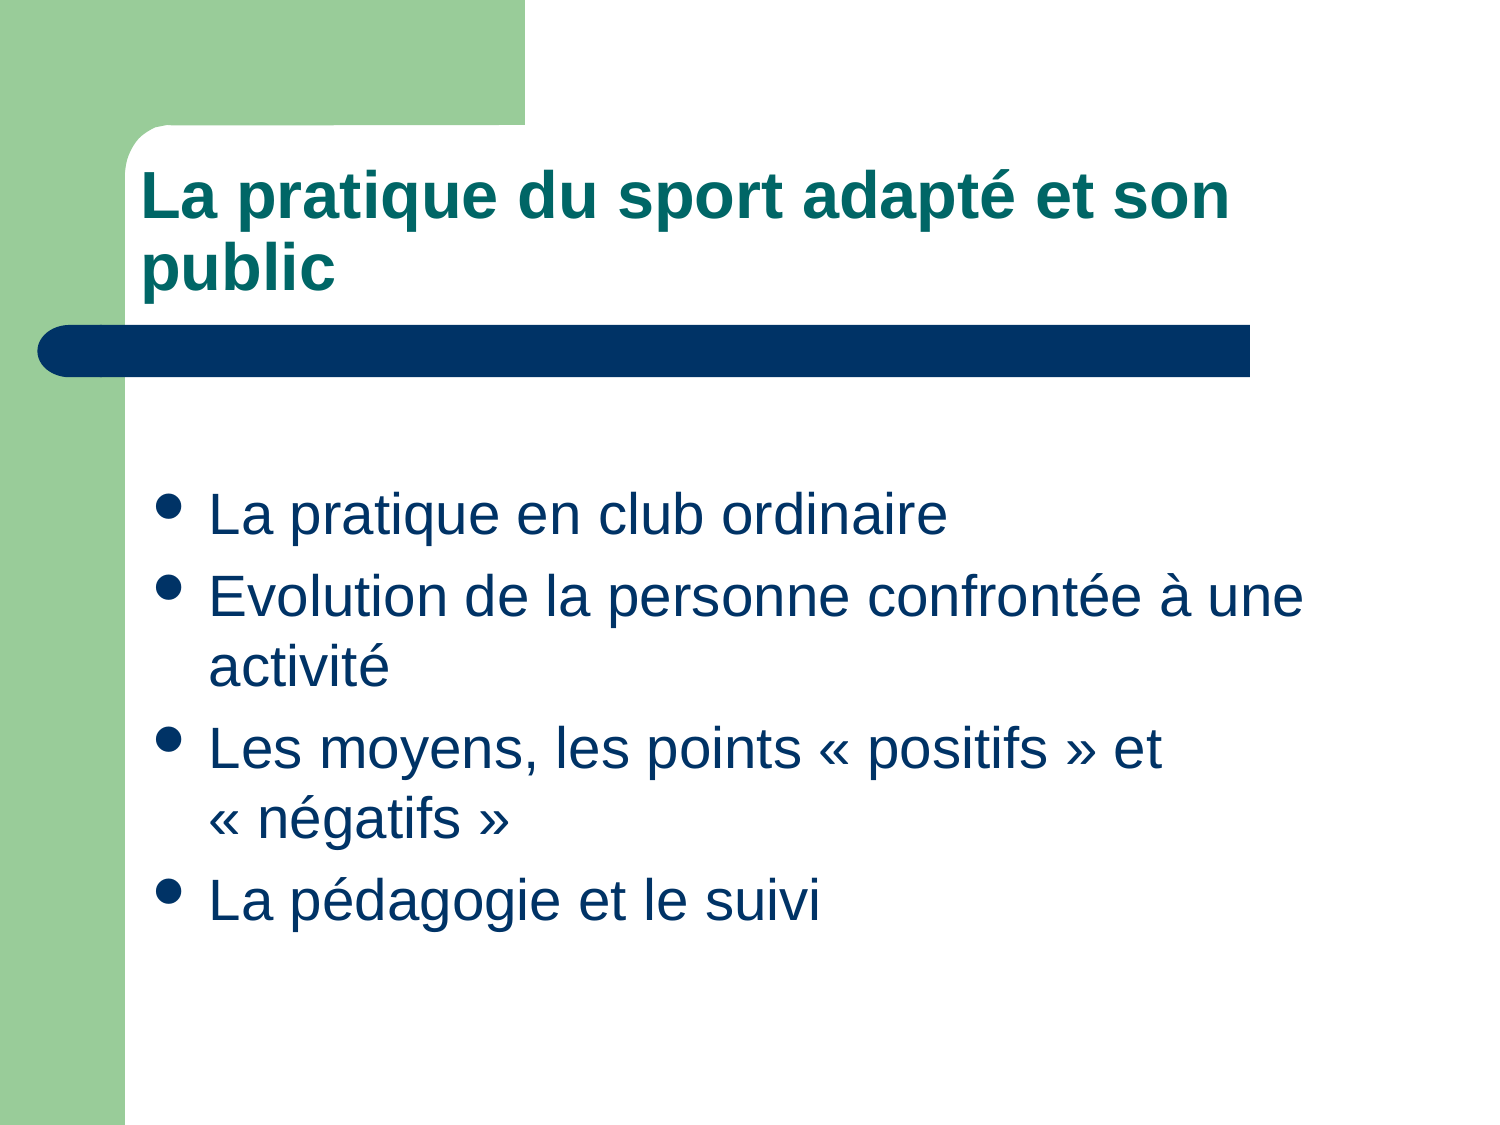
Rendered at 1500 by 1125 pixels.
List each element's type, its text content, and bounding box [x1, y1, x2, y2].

list La pratique en club ordinaire Evolution de la personne confrontée à une activité Les moyens, les points « positifs » et « négatifs » La pédagogie et le suivi [137, 387, 1400, 999]
title La pratique du sport adapté et son public [125, 125, 1425, 313]
